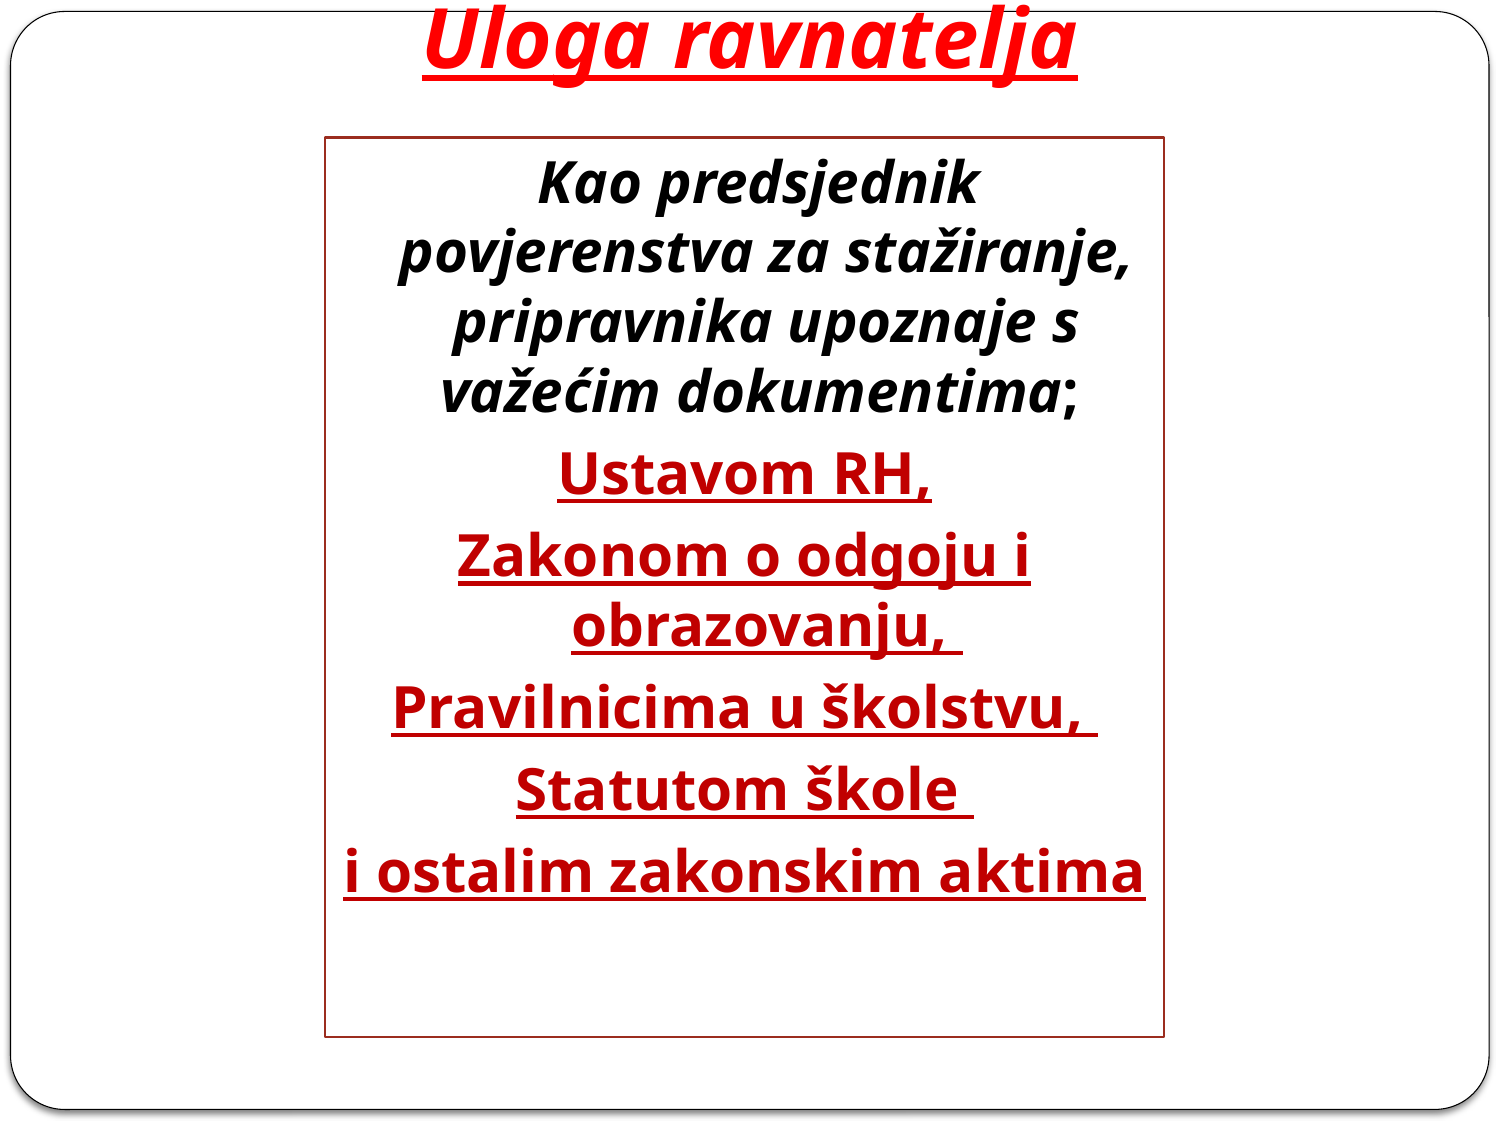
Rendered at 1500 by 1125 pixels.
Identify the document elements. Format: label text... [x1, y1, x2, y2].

title Uloga ravnatelja [75, 45, 1425, 100]
list Kao predsjednik povjerenstva za stažiranje, pripravnika upoznaje s važećim dokumentima; Ustavom RH, Zakonom o odgoju i obrazovanju, Pravilnicima u školstvu, Statutom škole i ostalim zakonskim aktima [324, 136, 1165, 1038]
